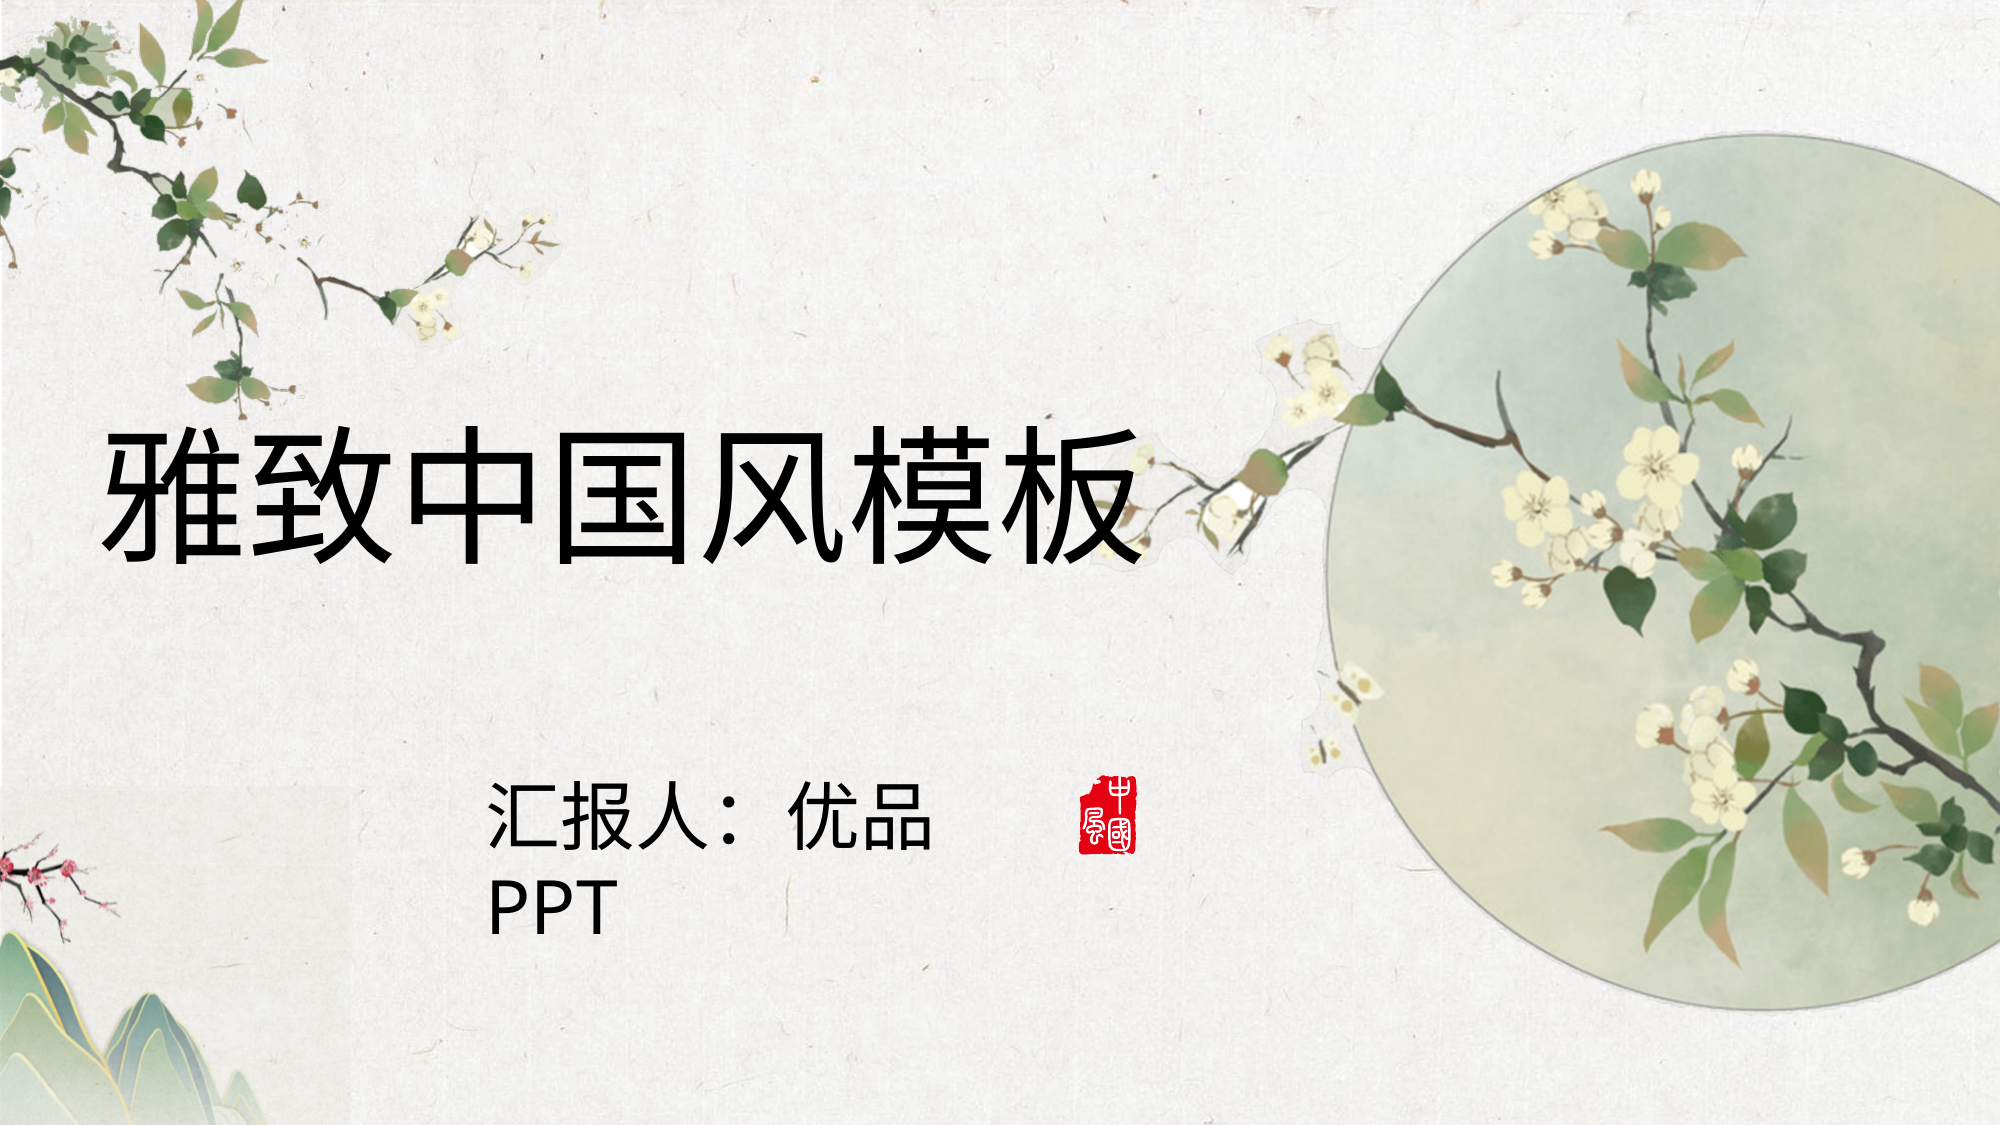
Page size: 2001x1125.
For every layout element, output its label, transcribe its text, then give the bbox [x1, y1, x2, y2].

picture [0, 0, 2000, 1125]
text_box 汇报人：优品PPT [470, 761, 1008, 957]
text_box 雅致中国风模板 [82, 395, 1008, 590]
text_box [1078, 775, 1138, 855]
